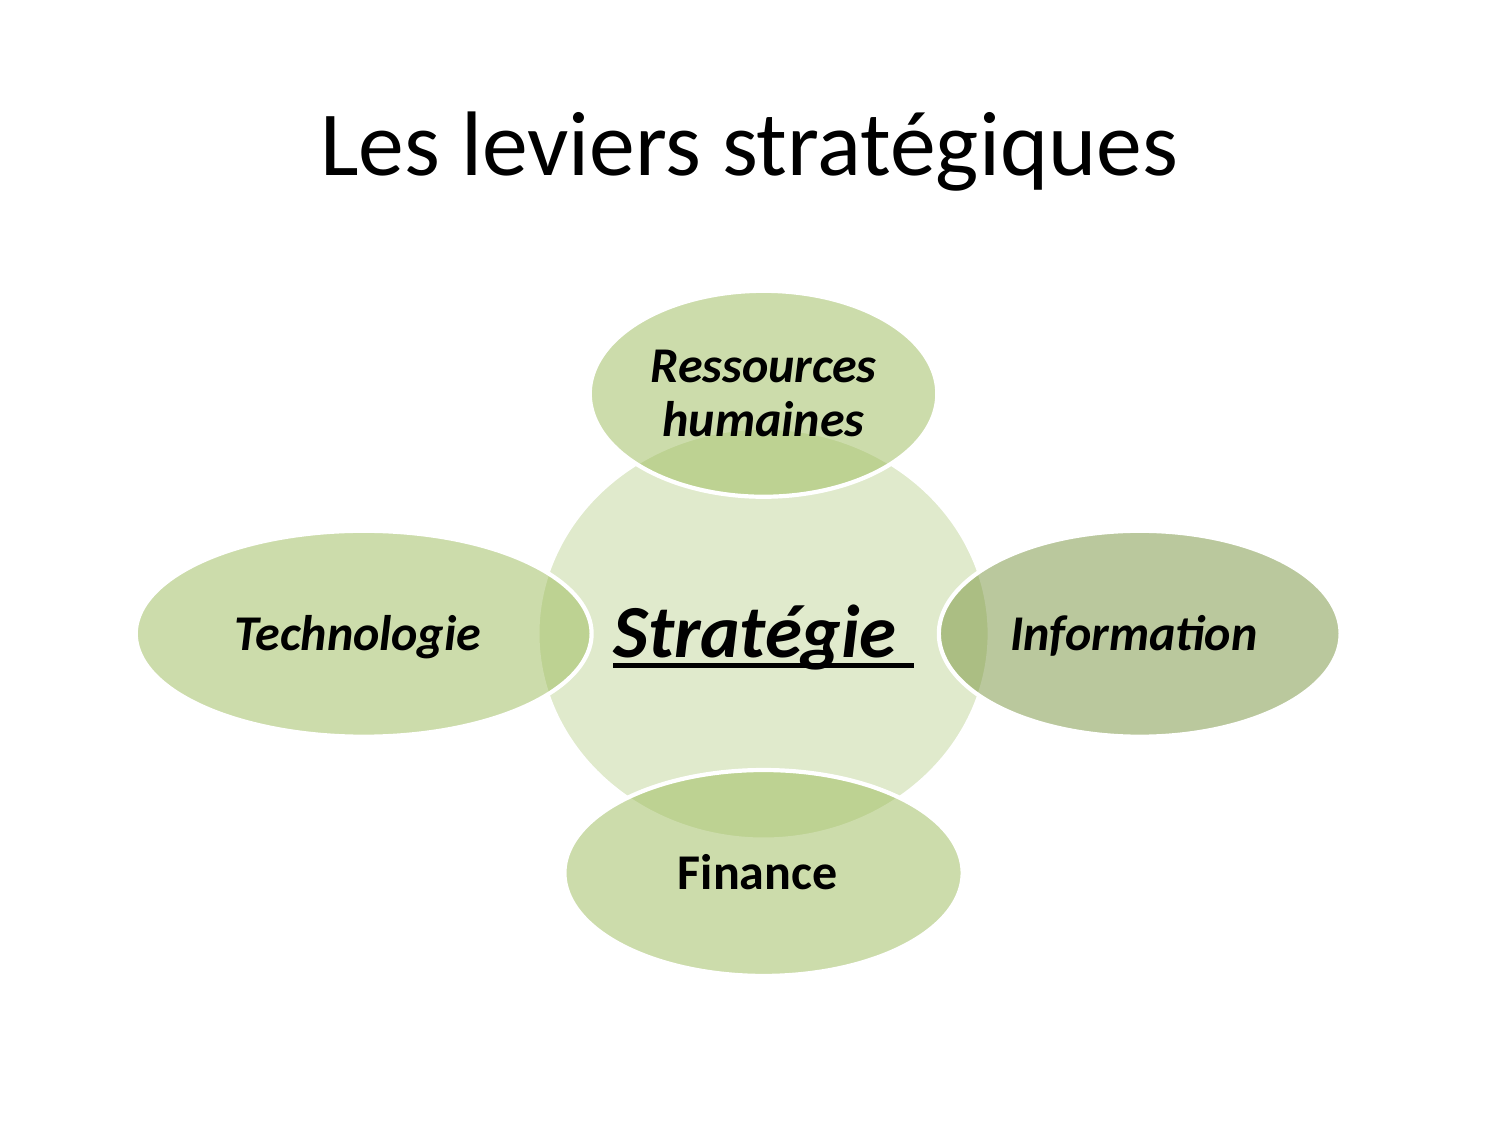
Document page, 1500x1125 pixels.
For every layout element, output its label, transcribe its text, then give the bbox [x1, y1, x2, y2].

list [74, 262, 1426, 1006]
title Les leviers stratégiques [75, 45, 1425, 233]
